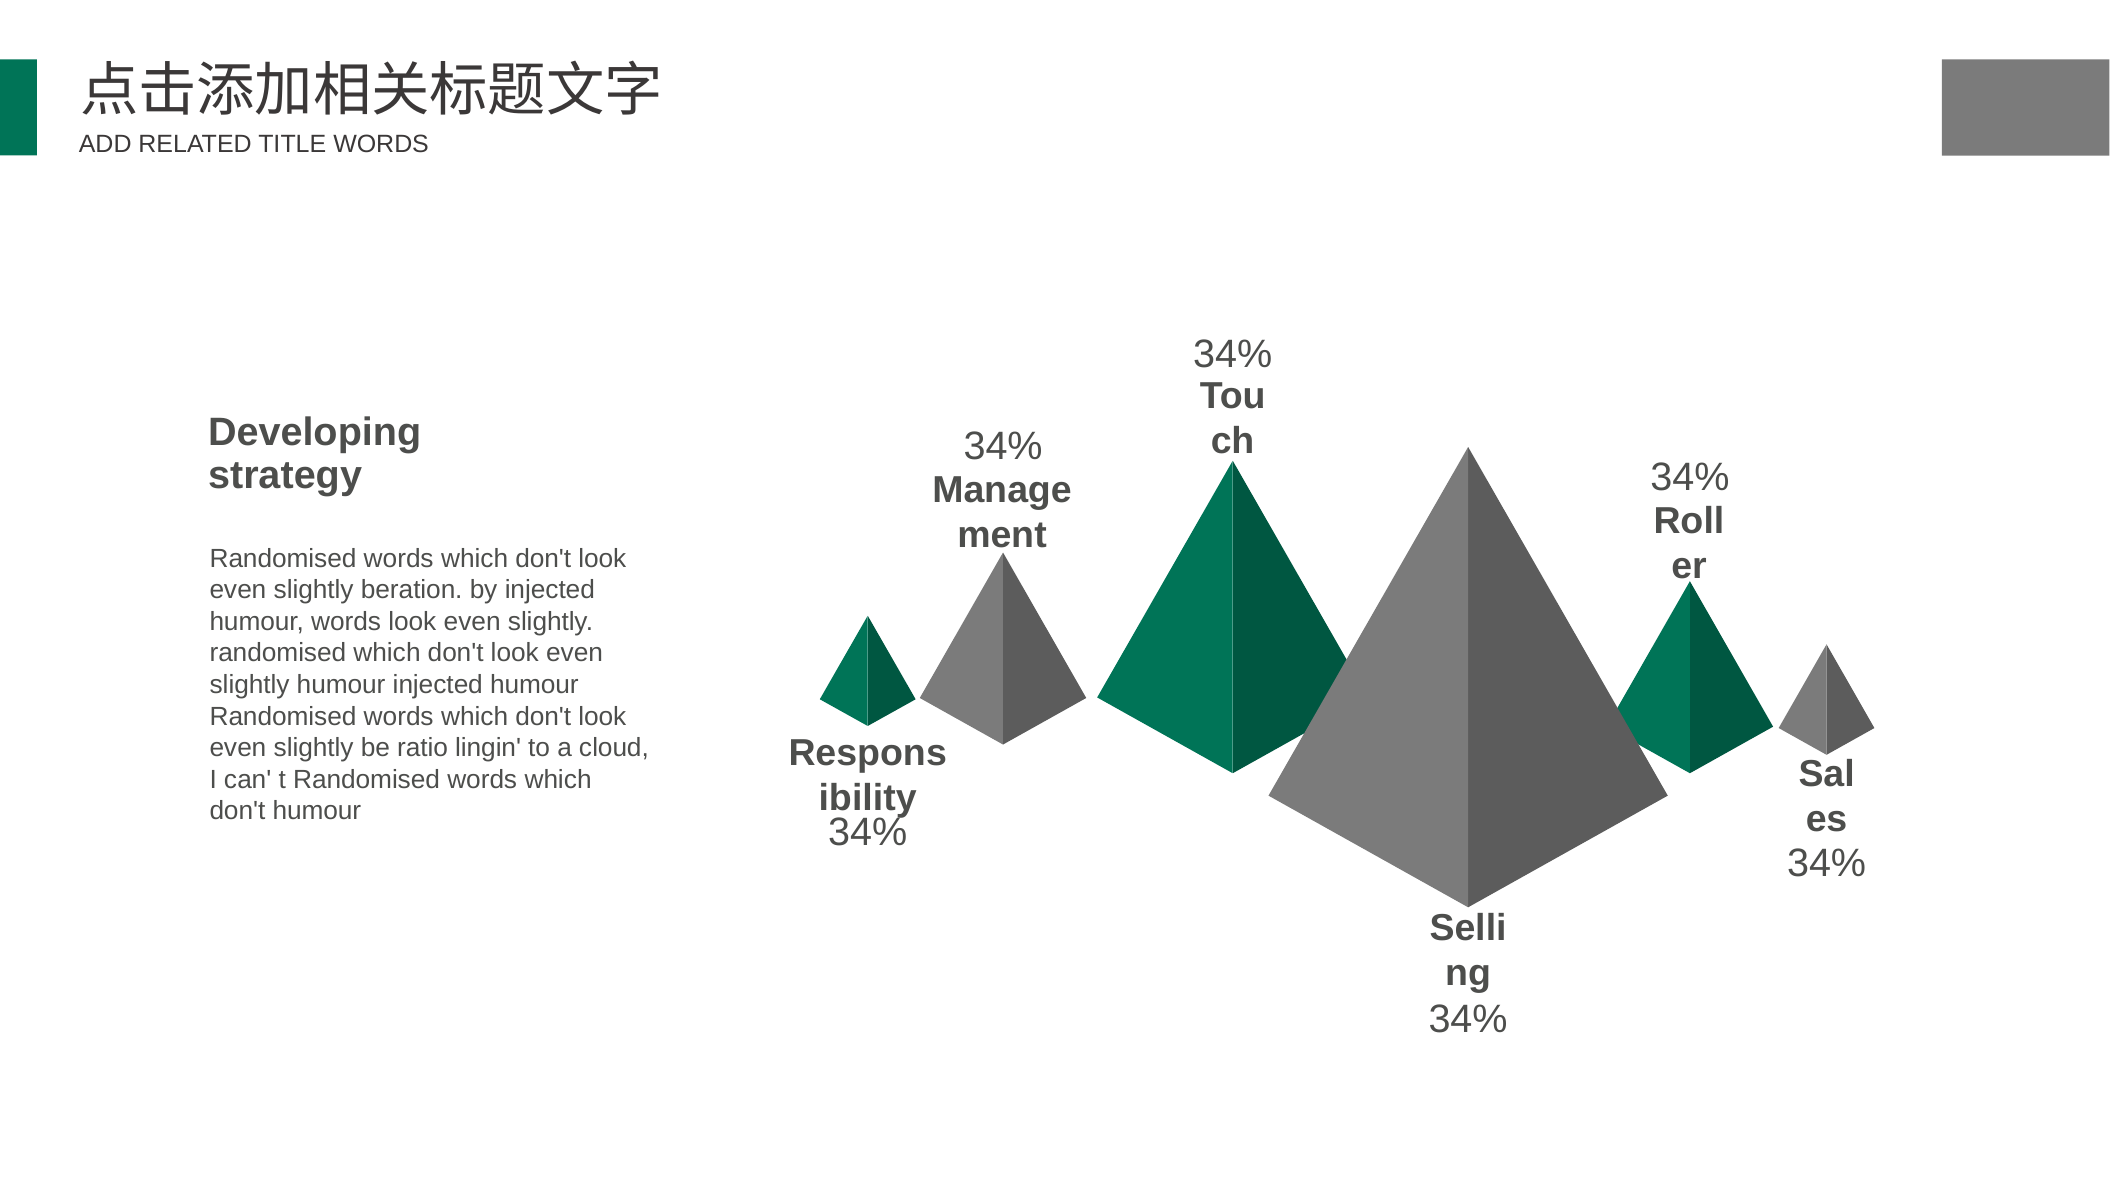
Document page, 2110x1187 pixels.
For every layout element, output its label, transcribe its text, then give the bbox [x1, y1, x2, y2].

text_box Randomised words which don't look even slightly beration. by injected humour, words look even slightly. randomised which don't look even slightly humour injected humour Randomised words which don't look even slightly be ratio lingin' to a cloud, I can' t Randomised words which don't humour [201, 488, 659, 878]
text_box 34% [1426, 988, 1510, 1051]
text_box ADD RELATED TITLE WORDS [62, 119, 446, 166]
text_box Touch [1194, 395, 1271, 437]
text_box 34% [1648, 446, 1732, 509]
text_box [0, 58, 38, 157]
text_box 点击添加相关标题文字 [64, 43, 679, 130]
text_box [1778, 644, 1875, 755]
text_box 34% [961, 416, 1045, 478]
text_box 34% [826, 801, 910, 864]
text_box 34% [1785, 832, 1868, 894]
text_box Sales [1791, 773, 1862, 814]
text_box Developing strategy [200, 419, 572, 489]
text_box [1668, 581, 1774, 774]
text_box Roller [1668, 520, 1726, 562]
text_box [1941, 58, 2110, 157]
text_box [819, 615, 916, 726]
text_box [919, 552, 1087, 745]
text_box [1097, 460, 1268, 774]
text_box Selling [1425, 927, 1511, 969]
text_box Management [925, 489, 1079, 530]
text_box Responsibility [785, 752, 951, 794]
text_box 34% [1191, 323, 1275, 386]
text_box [1268, 447, 1668, 908]
